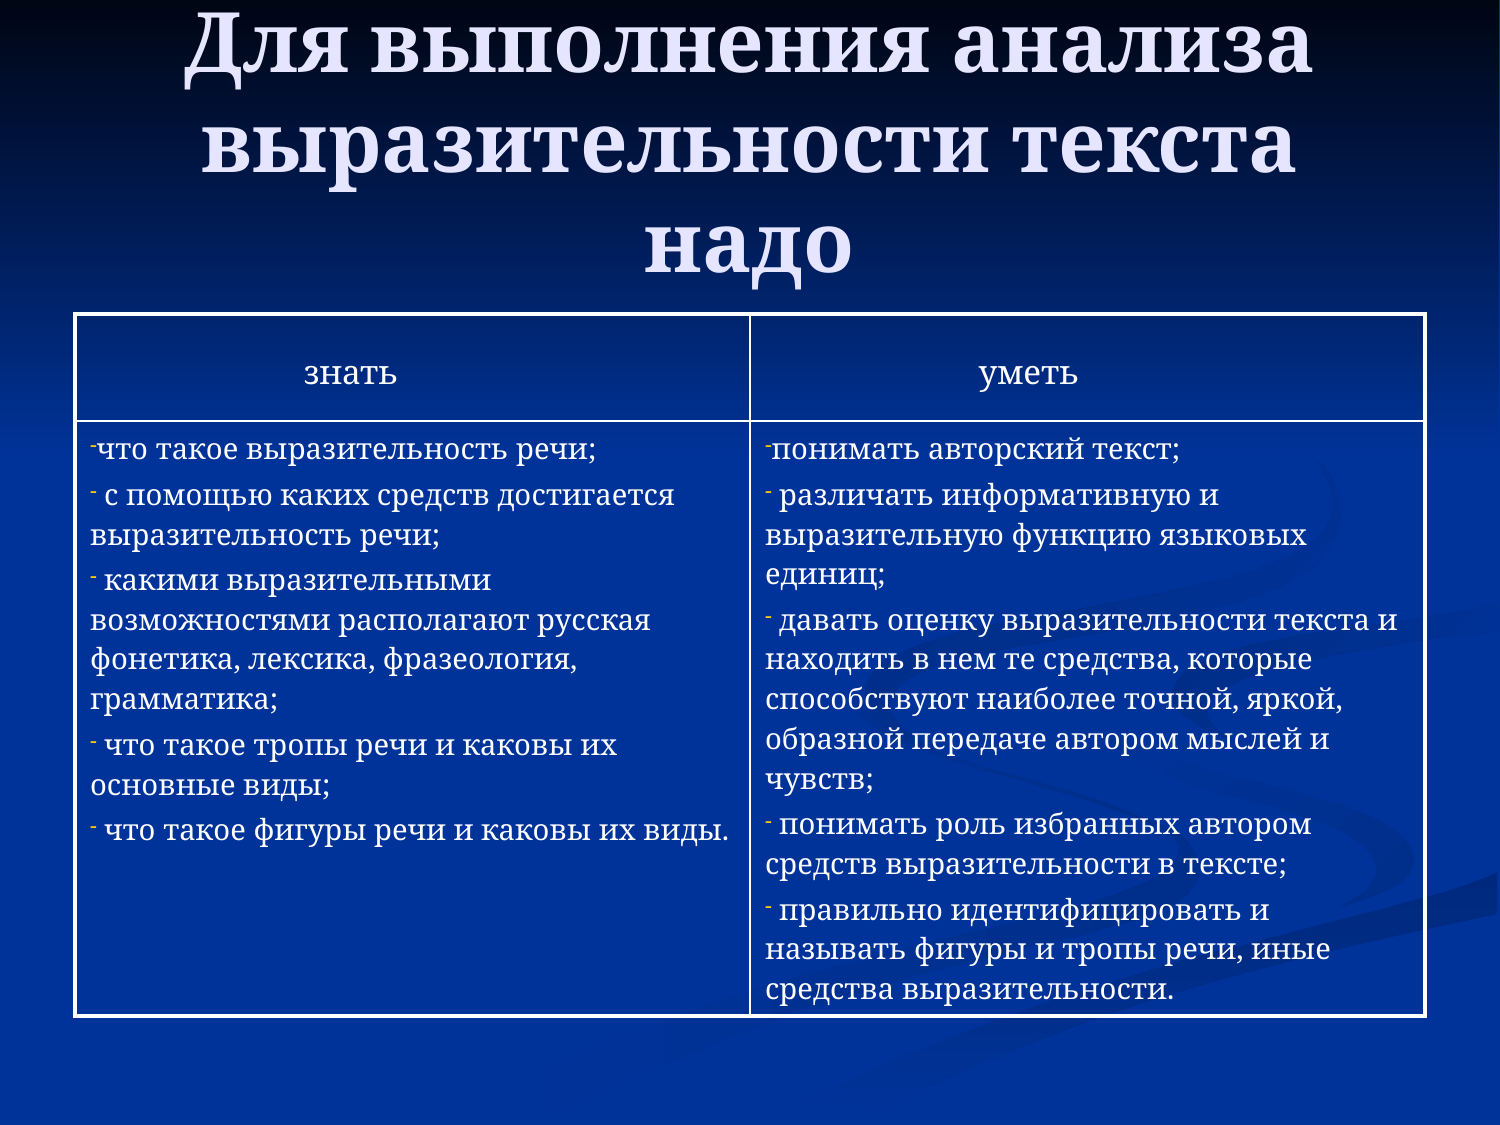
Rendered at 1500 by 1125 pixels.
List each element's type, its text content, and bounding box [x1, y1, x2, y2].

table_cell понимать авторский текст; различать информативную и выразительную функцию языковых единиц; давать оценку выразительности текста и находить в нем те средства, которые способствуют наиболее точной, яркой, образной передаче автором мыслей и чувств; понимать роль избранных автором средств выразительности в тексте; правильно идентифицировать и называть фигуры и тропы речи, иные средства выразительности. [751, 422, 1423, 1014]
title Для выполнения анализа выразительности текста надо [74, 44, 1426, 233]
table_header знать [77, 316, 749, 420]
table_cell что такое выразительность речи; с помощью каких средств достигается выразительность речи; какими выразительными возможностями располагают русская фонетика, лексика, фразеология, грамматика; что такое тропы речи и каковы их основные виды; что такое фигуры речи и каковы их виды. [77, 422, 749, 1014]
table_header уметь [751, 316, 1423, 420]
